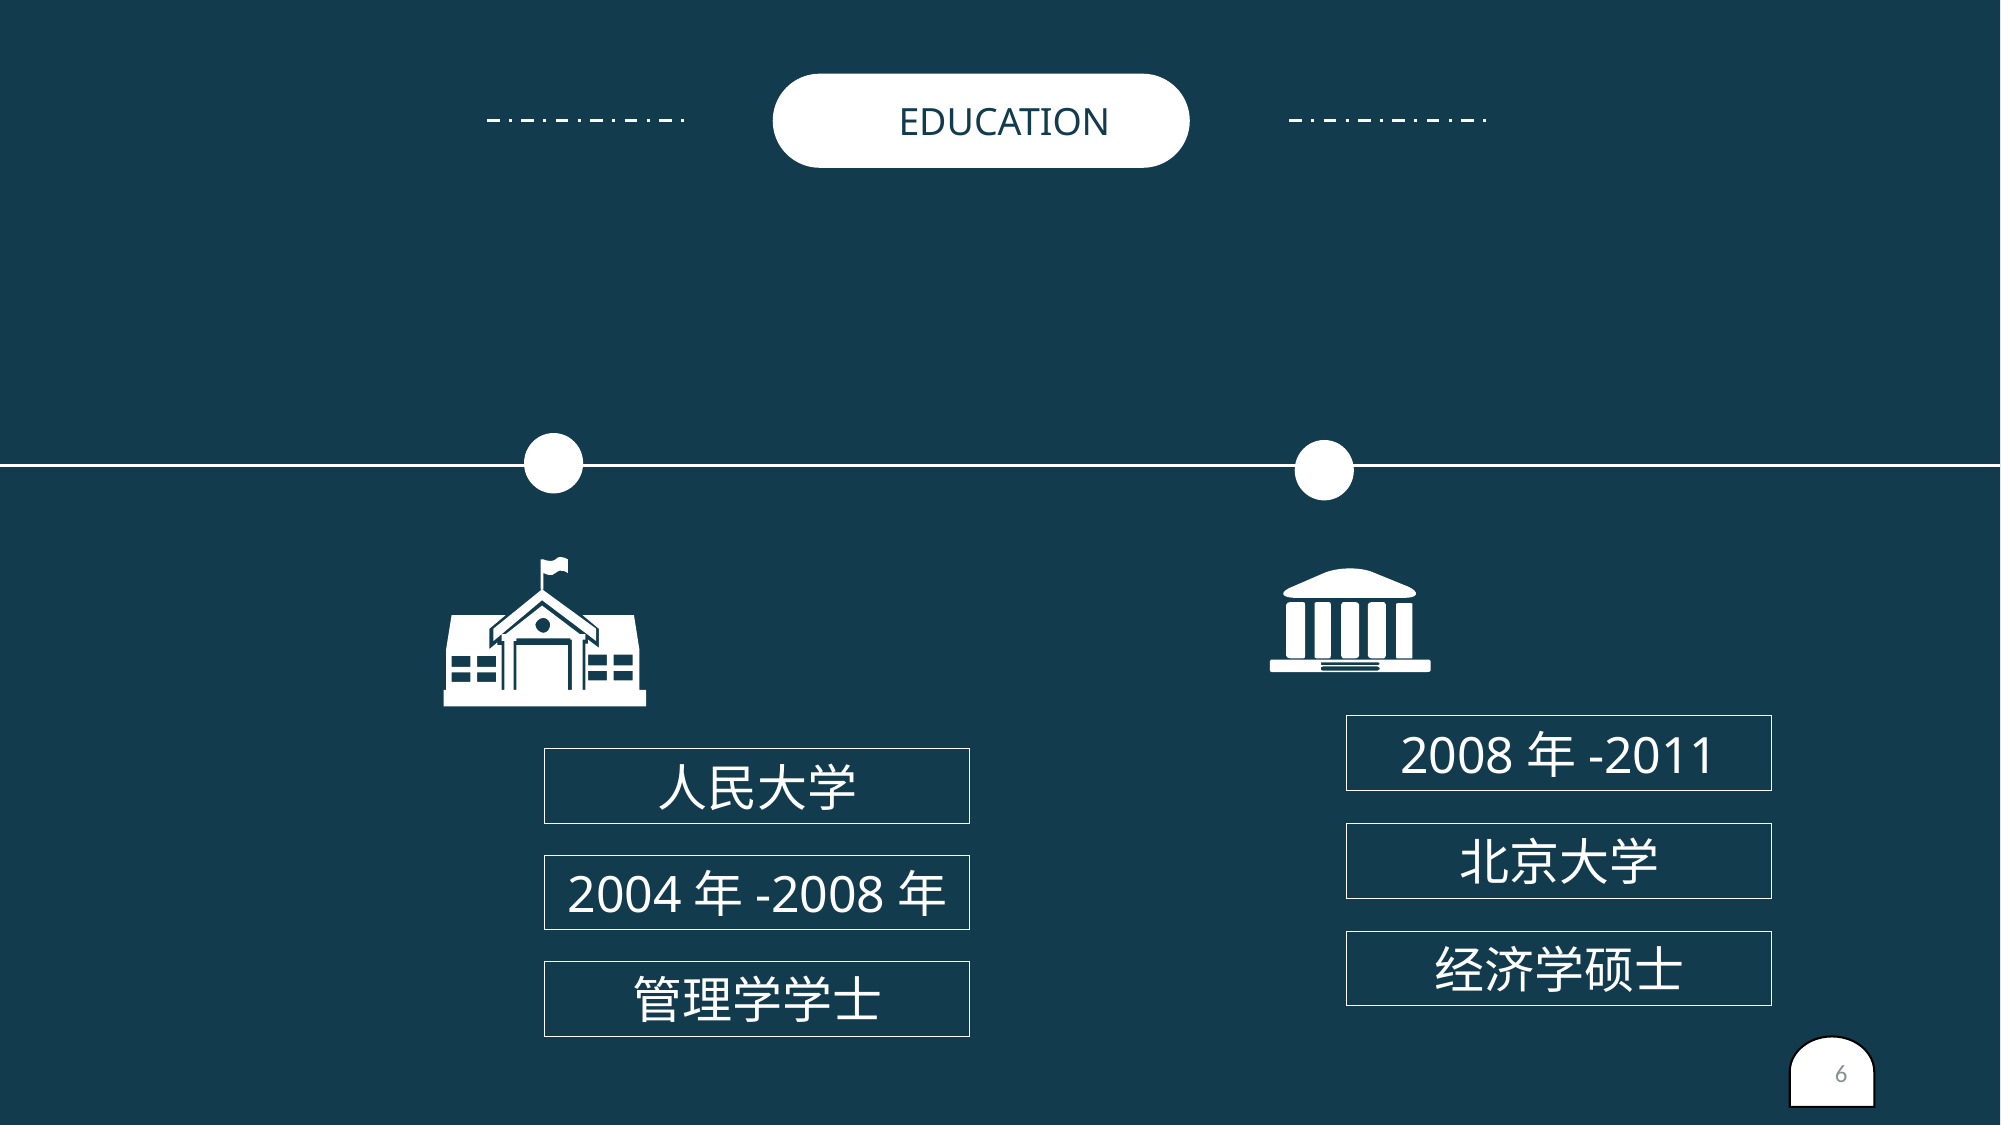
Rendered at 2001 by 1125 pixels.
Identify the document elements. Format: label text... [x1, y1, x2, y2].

slide_number 6 [1412, 1042, 1863, 1103]
picture [1033, 0, 2001, 1125]
picture [0, 467, 967, 1125]
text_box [1269, 566, 1431, 673]
text_box EDUCATION [1033, 90, 1126, 151]
text_box 管理学学士 [544, 961, 967, 1037]
text_box 人民大学 [544, 748, 967, 824]
text_box 经济学硕士 [1346, 931, 1772, 1006]
text_box 北京大学 [1346, 823, 1772, 899]
text_box 2004年-2008年 [544, 855, 967, 930]
text_box EDUCATION [883, 90, 967, 151]
picture [0, 0, 967, 464]
text_box [443, 557, 647, 707]
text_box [967, 0, 1033, 1125]
text_box 2008年-2011 [1346, 715, 1772, 791]
